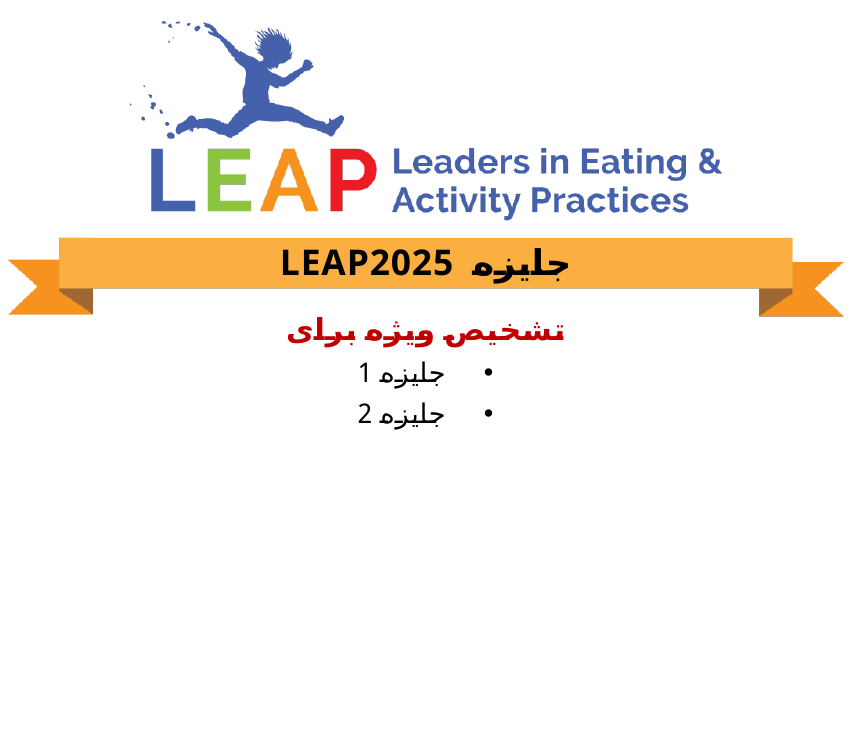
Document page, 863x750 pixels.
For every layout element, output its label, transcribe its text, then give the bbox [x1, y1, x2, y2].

title جایزه LEAP2025 [60, 240, 792, 287]
list تشخیص ویژه برای جایزه 1 جایزه 2 [91, 307, 760, 603]
picture [1, 0, 863, 338]
